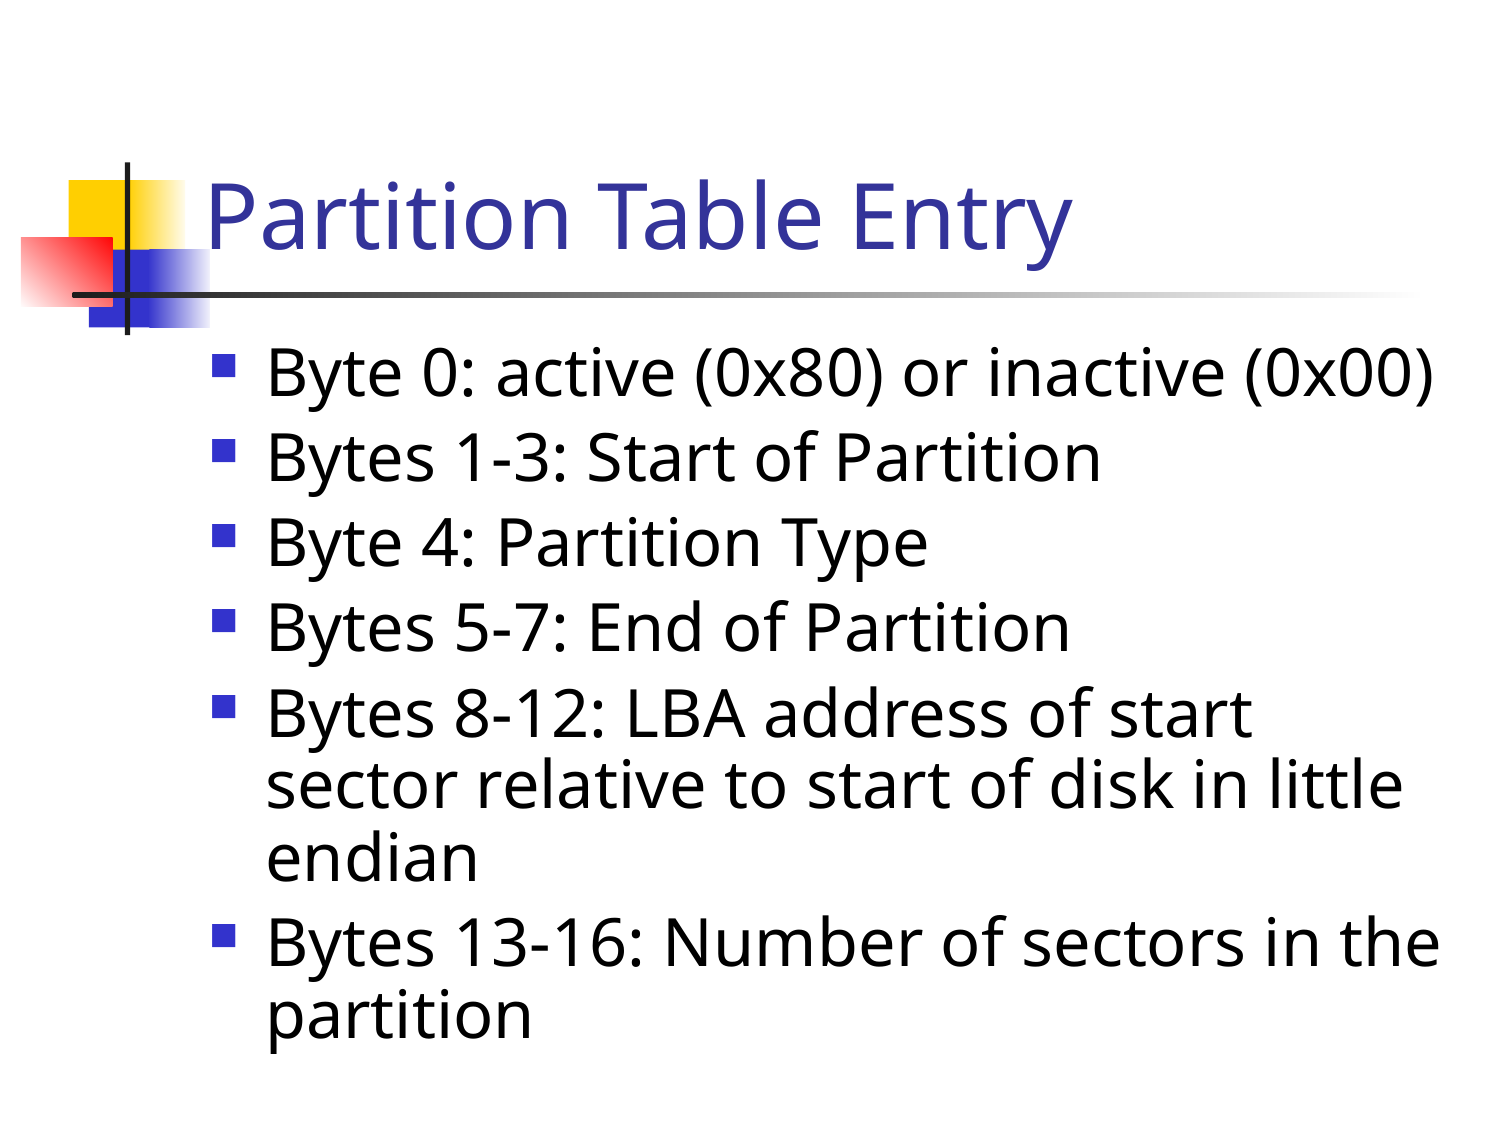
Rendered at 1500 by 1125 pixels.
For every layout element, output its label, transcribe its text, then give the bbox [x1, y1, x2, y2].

list Byte 0: active (0x80) or inactive (0x00) Bytes 1-3: Start of Partition Byte 4: Partition Type Bytes 5-7: End of Partition Bytes 8-12: LBA address of start sector relative to start of disk in little endian Bytes 13-16: Number of sectors in the partition [193, 330, 1470, 1007]
title Partition Table Entry [188, 34, 1468, 276]
